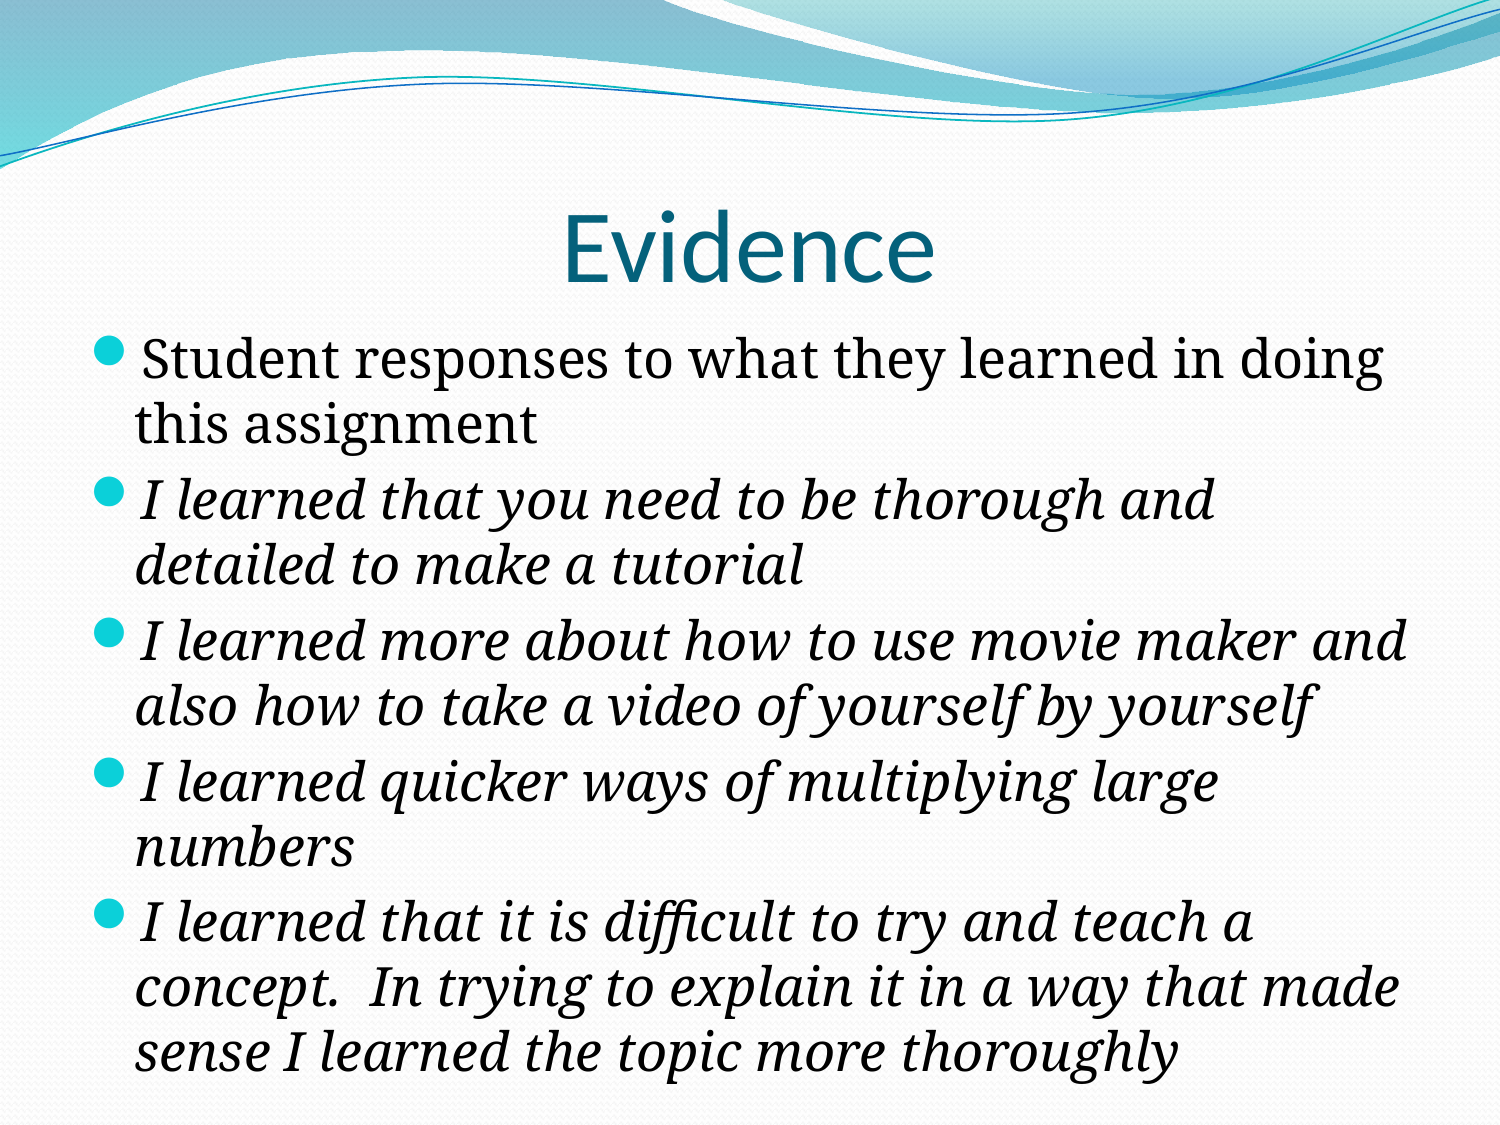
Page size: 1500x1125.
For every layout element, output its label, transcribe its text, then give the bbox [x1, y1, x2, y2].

title Evidence [75, 115, 1425, 303]
list Student responses to what they learned in doing this assignment I learned that you need to be thorough and detailed to make a tutorial I learned more about how to use movie maker and also how to take a video of yourself by yourself I learned quicker ways of multiplying large numbers I learned that it is difficult to try and teach a concept. In trying to explain it in a way that made sense I learned the topic more thoroughly [75, 317, 1425, 1038]
